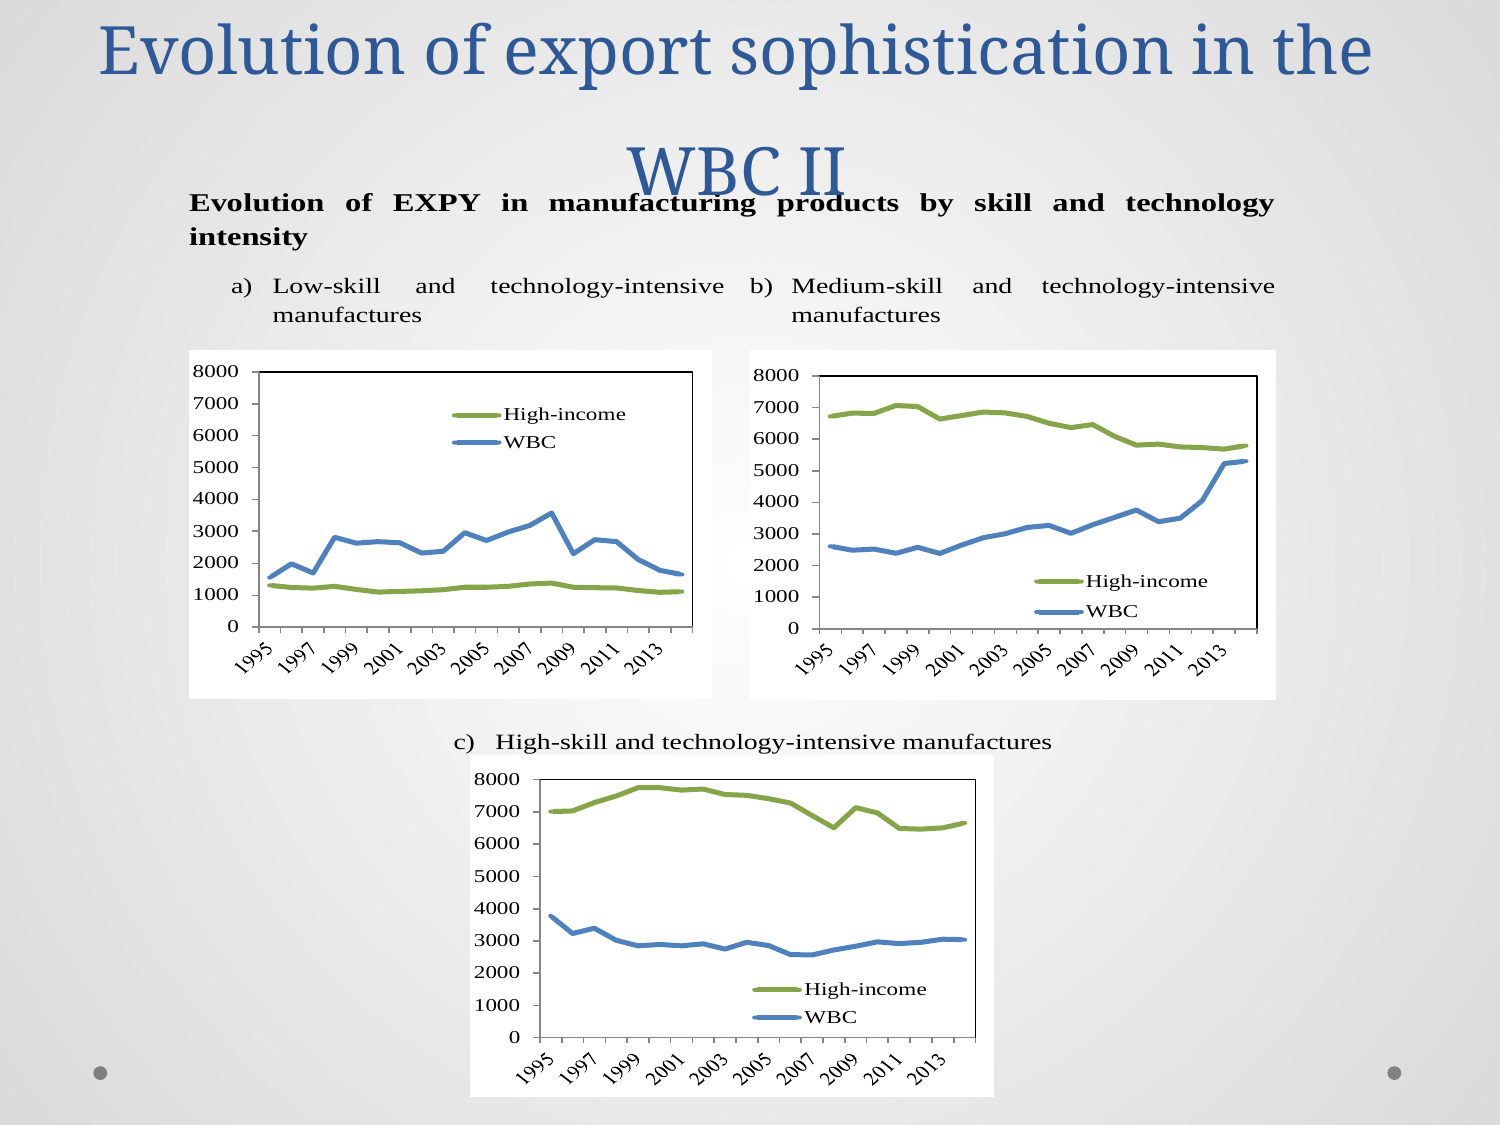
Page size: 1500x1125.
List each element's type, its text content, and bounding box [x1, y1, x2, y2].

picture [174, 187, 1288, 1125]
title Evolution of export sophistication in the WBC II [0, 0, 1475, 175]
